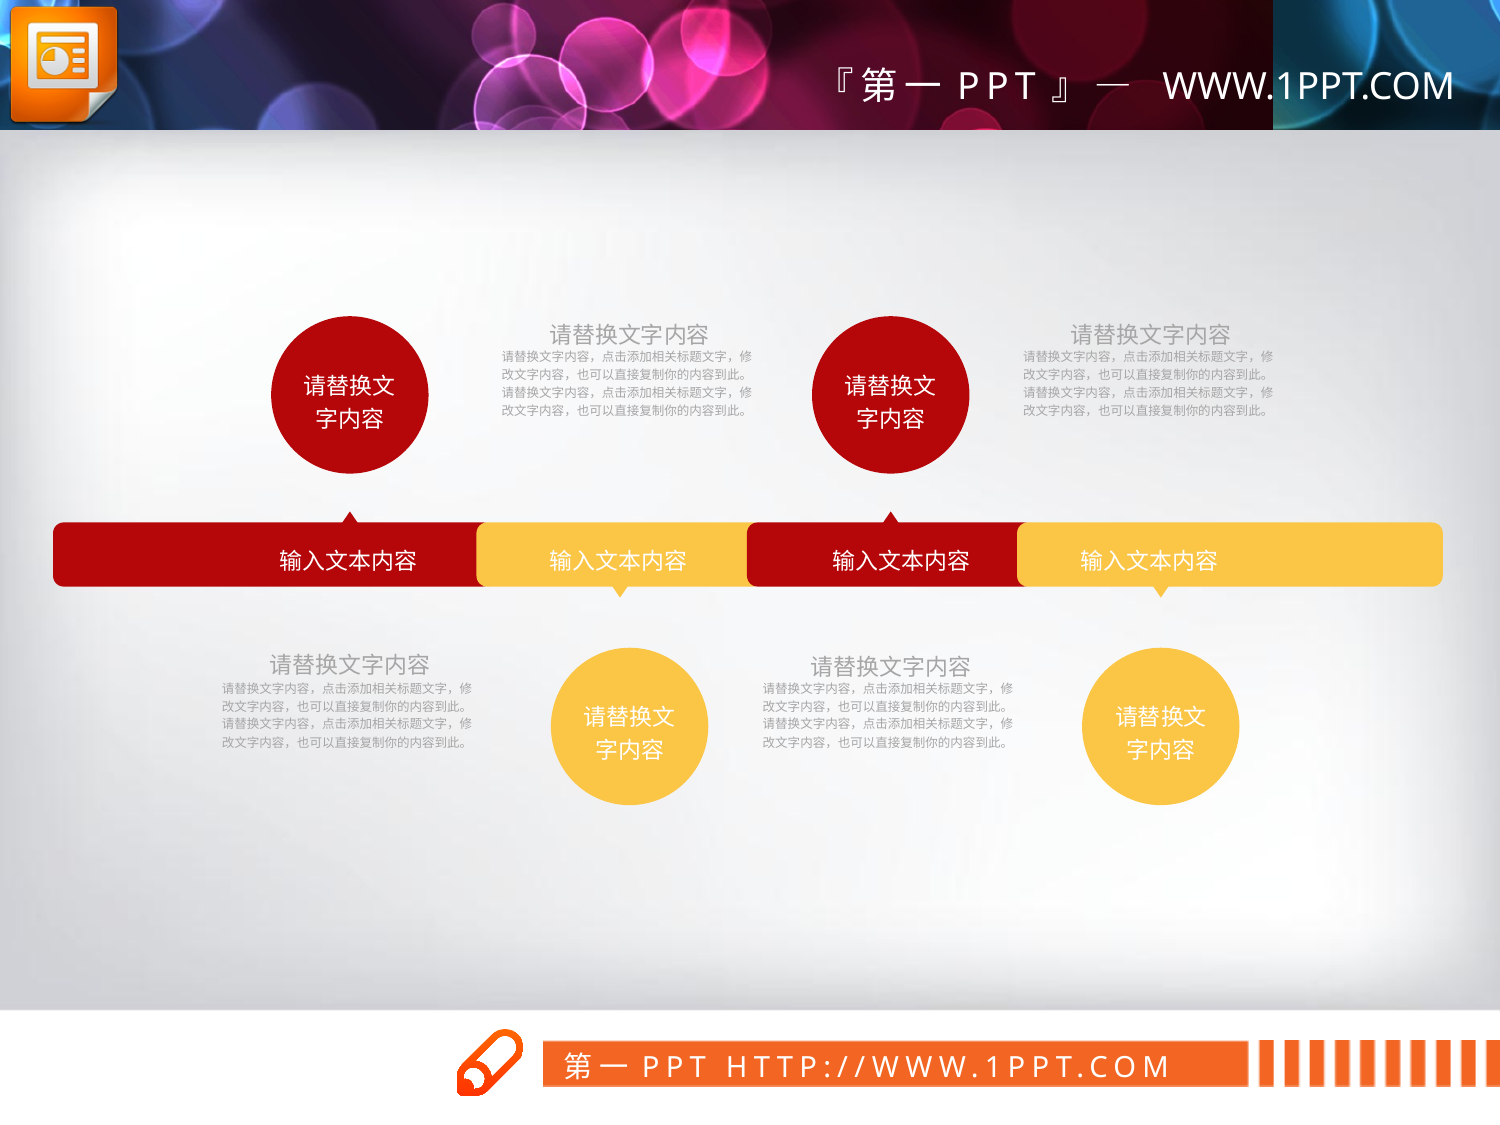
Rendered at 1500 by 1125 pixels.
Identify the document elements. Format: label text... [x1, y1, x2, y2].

text_box 请替换文字内容，点击添加相关标题文字，修改文字内容，也可以直接复制你的内容到此。请替换文字内容，点击添加相关标题文字，修改文字内容，也可以直接复制你的内容到此。 [1023, 346, 1280, 419]
text_box 请替换文字内容 [541, 314, 719, 348]
text_box [271, 316, 429, 474]
text_box 请替换文字内容，点击添加相关标题文字，修改文字内容，也可以直接复制你的内容到此。请替换文字内容，点击添加相关标题文字，修改文字内容，也可以直接复制你的内容到此。 [501, 346, 758, 419]
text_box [1016, 522, 1444, 598]
text_box 请替换文字内容 [1114, 697, 1208, 764]
text_box 请替换文字内容，点击添加相关标题文字，修改文字内容，也可以直接复制你的内容到此。请替换文字内容，点击添加相关标题文字，修改文字内容，也可以直接复制你的内容到此。 [762, 677, 1019, 750]
picture [543, 1040, 1500, 1087]
text_box 请替换文字内容 [303, 365, 397, 432]
text_box [812, 316, 970, 474]
text_box 请替换文字内容 [1062, 314, 1240, 348]
text_box 请替换文字内容 [261, 645, 439, 679]
text_box [1082, 647, 1240, 806]
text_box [52, 511, 494, 587]
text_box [746, 511, 1035, 587]
text_box 请替换文字内容，点击添加相关标题文字，修改文字内容，也可以直接复制你的内容到此。请替换文字内容，点击添加相关标题文字，修改文字内容，也可以直接复制你的内容到此。 [221, 677, 478, 750]
text_box [550, 647, 709, 806]
text_box 请替换文字内容 [583, 697, 676, 764]
picture [0, 0, 1500, 1012]
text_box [476, 522, 764, 598]
text_box 请替换文字内容 [801, 646, 980, 680]
text_box 请替换文字内容 [844, 365, 937, 432]
